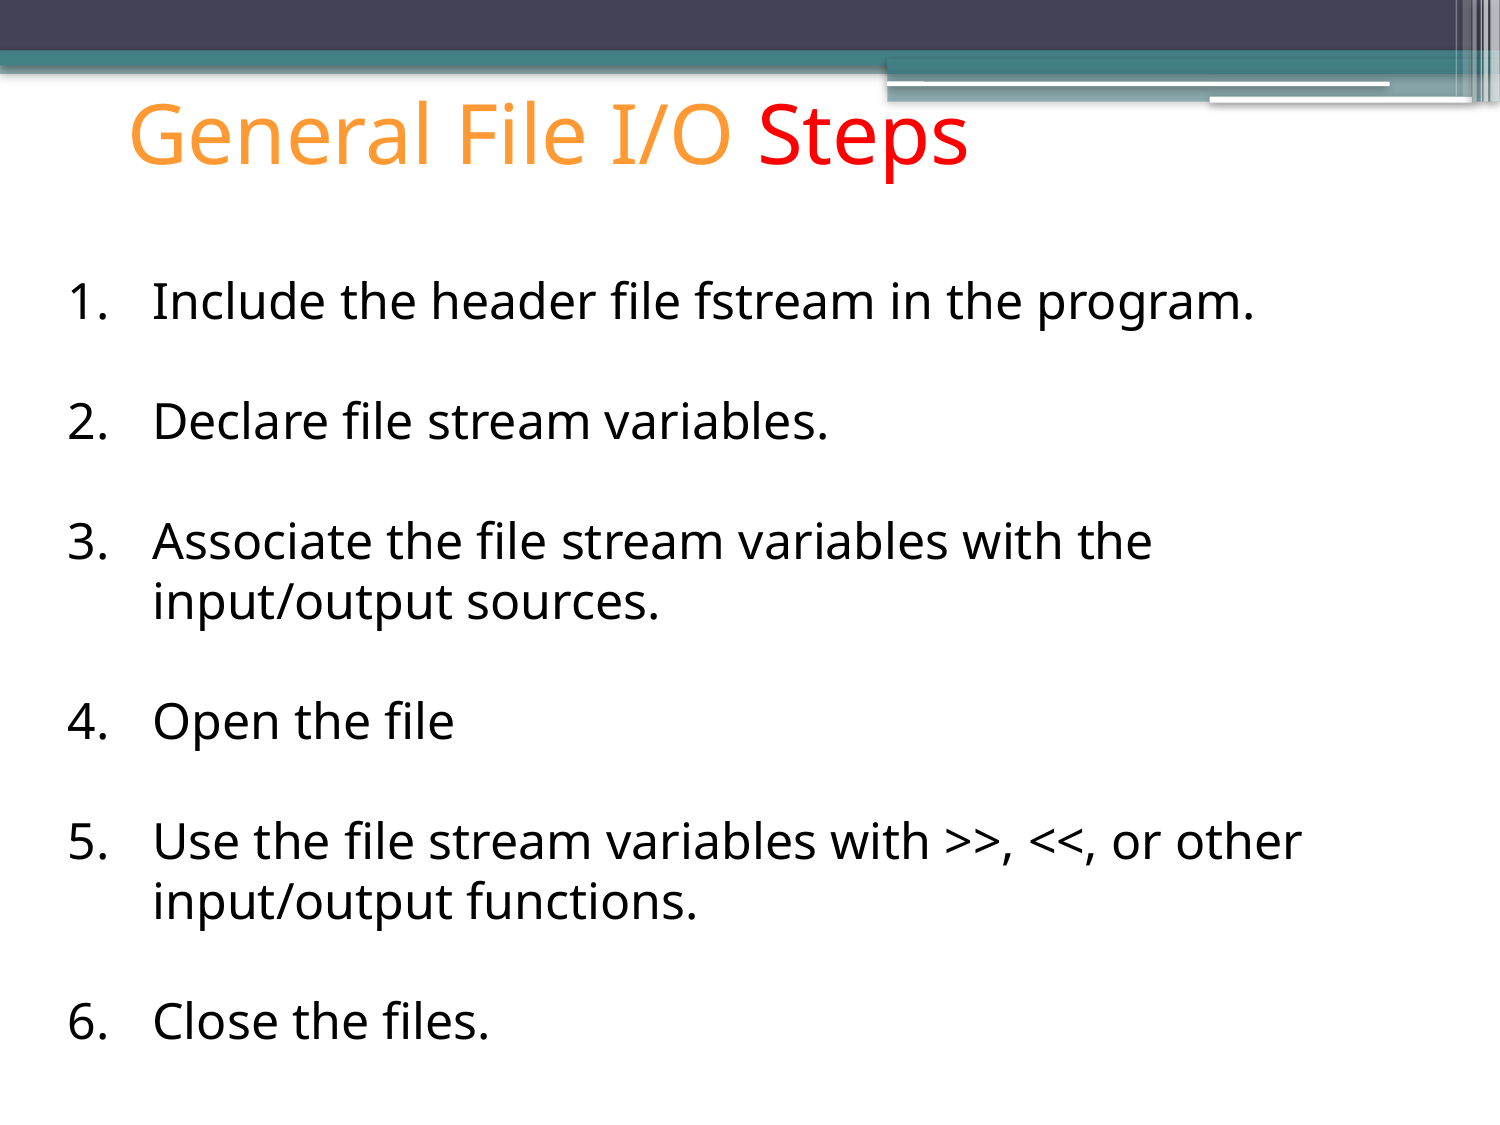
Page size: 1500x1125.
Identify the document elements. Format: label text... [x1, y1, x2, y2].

title General File I/O Steps [112, 62, 1388, 200]
text_box Include the header file fstream in the program. Declare file stream variables. Associate the file stream variables with the input/output sources. Open the file Use the file stream variables with >>, <<, or other input/output functions. Close the files. [53, 262, 1412, 1058]
